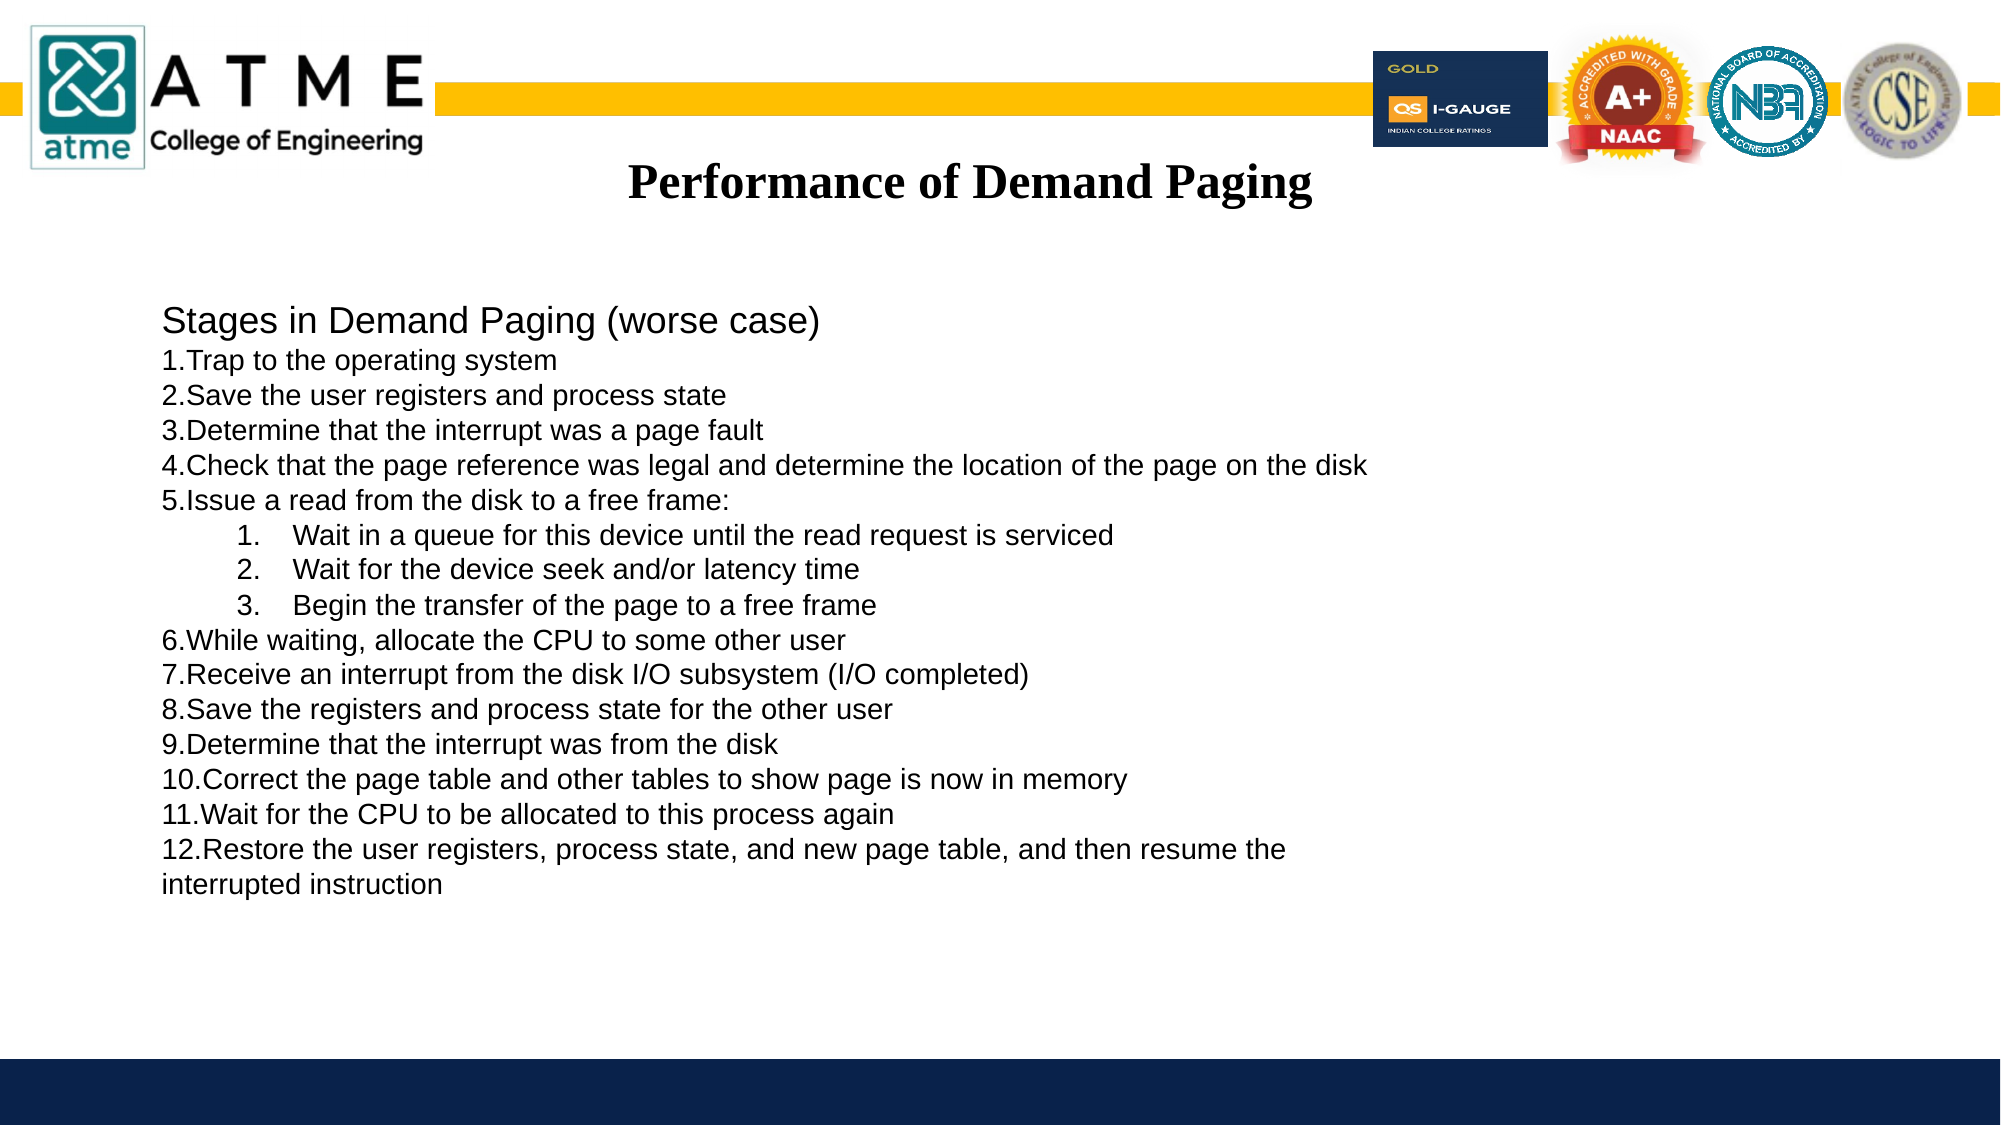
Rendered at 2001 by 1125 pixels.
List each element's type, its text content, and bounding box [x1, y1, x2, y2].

picture [1840, 26, 1968, 176]
picture [0, 1059, 2001, 1125]
list Stages in Demand Paging (worse case) Trap to the operating system Save the user registers and process state Determine that the interrupt was a page fault Check that the page reference was legal and determine the location of the page on the disk Issue a read from the disk to a free frame: Wait in a queue for this device until the read request is serviced Wait for the device seek and/or latency time Begin the transfer of the page to a free frame While waiting, allocate the CPU to some other user Receive an interrupt from the disk I/O subsystem (I/O completed) Save the registers and process state for the other user Determine that the interrupt was from the disk Correct the page table and other tables to show page is now in memory Wait for the CPU to be allocated to this process again Restore the user registers, process state, and new page table, and then resume the interrupted instruction [146, 288, 1425, 1085]
title Performance of Demand Paging [613, 141, 1905, 236]
picture [22, 15, 435, 178]
picture [1373, 20, 1828, 141]
